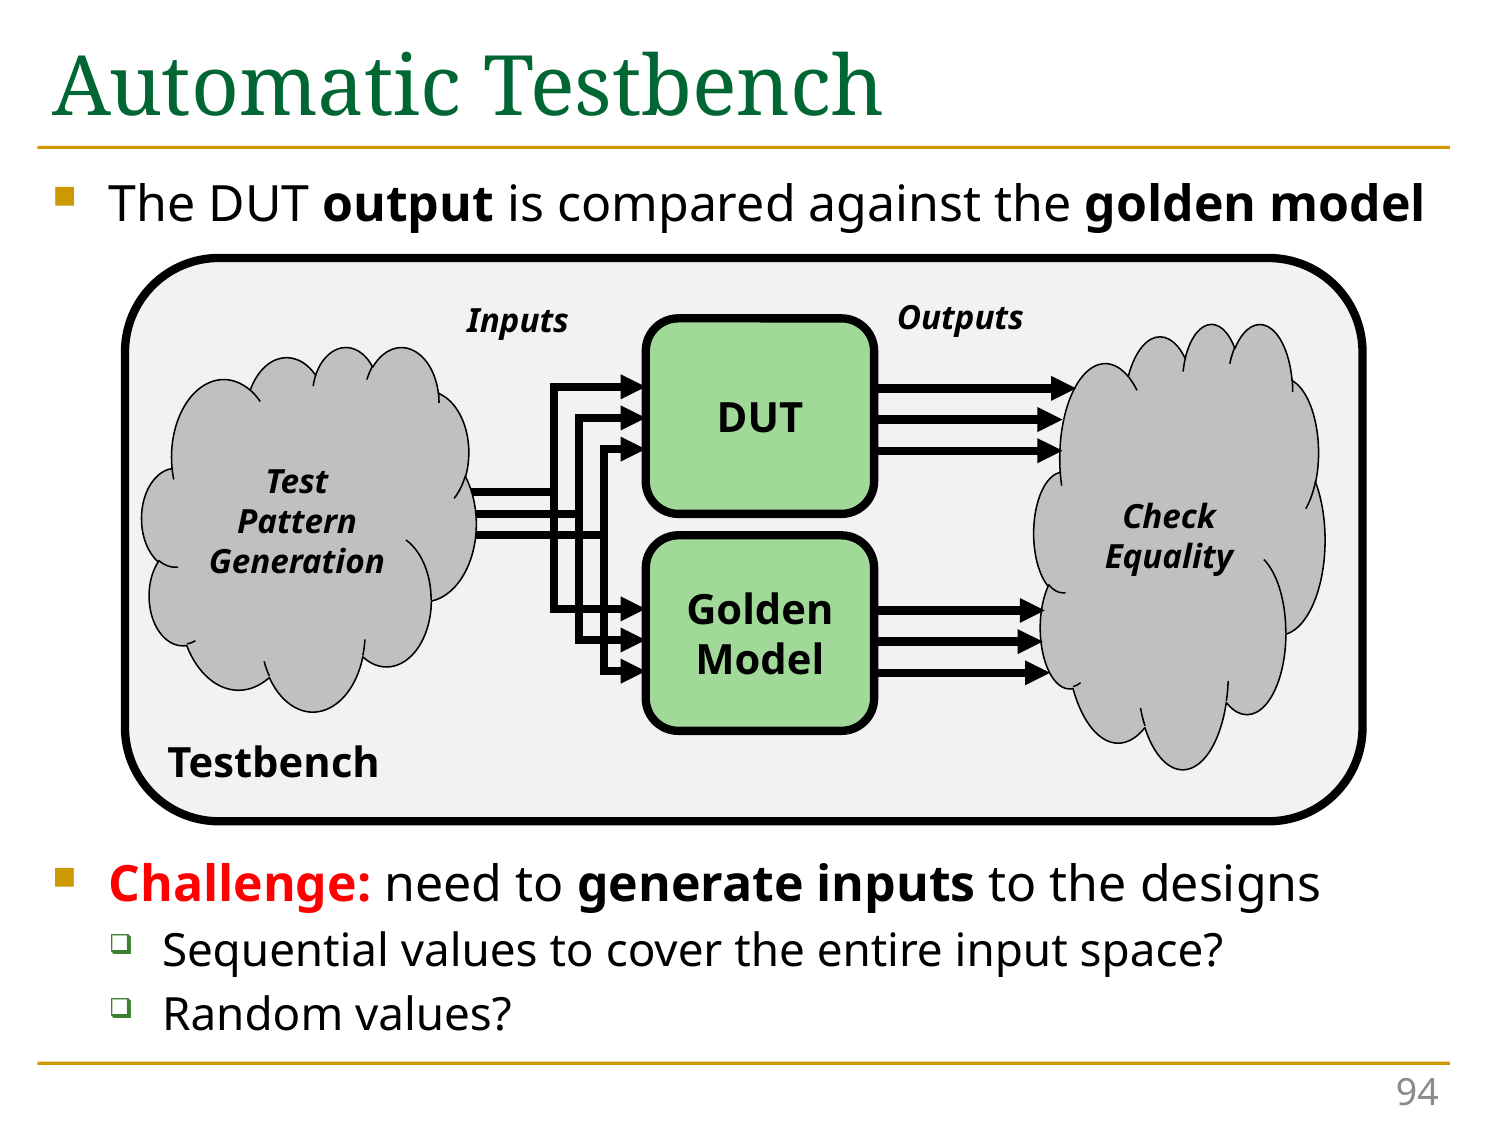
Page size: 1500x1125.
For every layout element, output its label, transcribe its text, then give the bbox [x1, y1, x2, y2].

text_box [124, 257, 1363, 822]
text_box Challenge: need to generate inputs to the designs Sequential values to cover the entire input space? Random values? [37, 844, 1450, 1048]
list The DUT output is compared against the golden model [37, 163, 1450, 249]
slide_number 94 [1116, 1063, 1454, 1124]
title Automatic Testbench [37, 24, 1450, 163]
